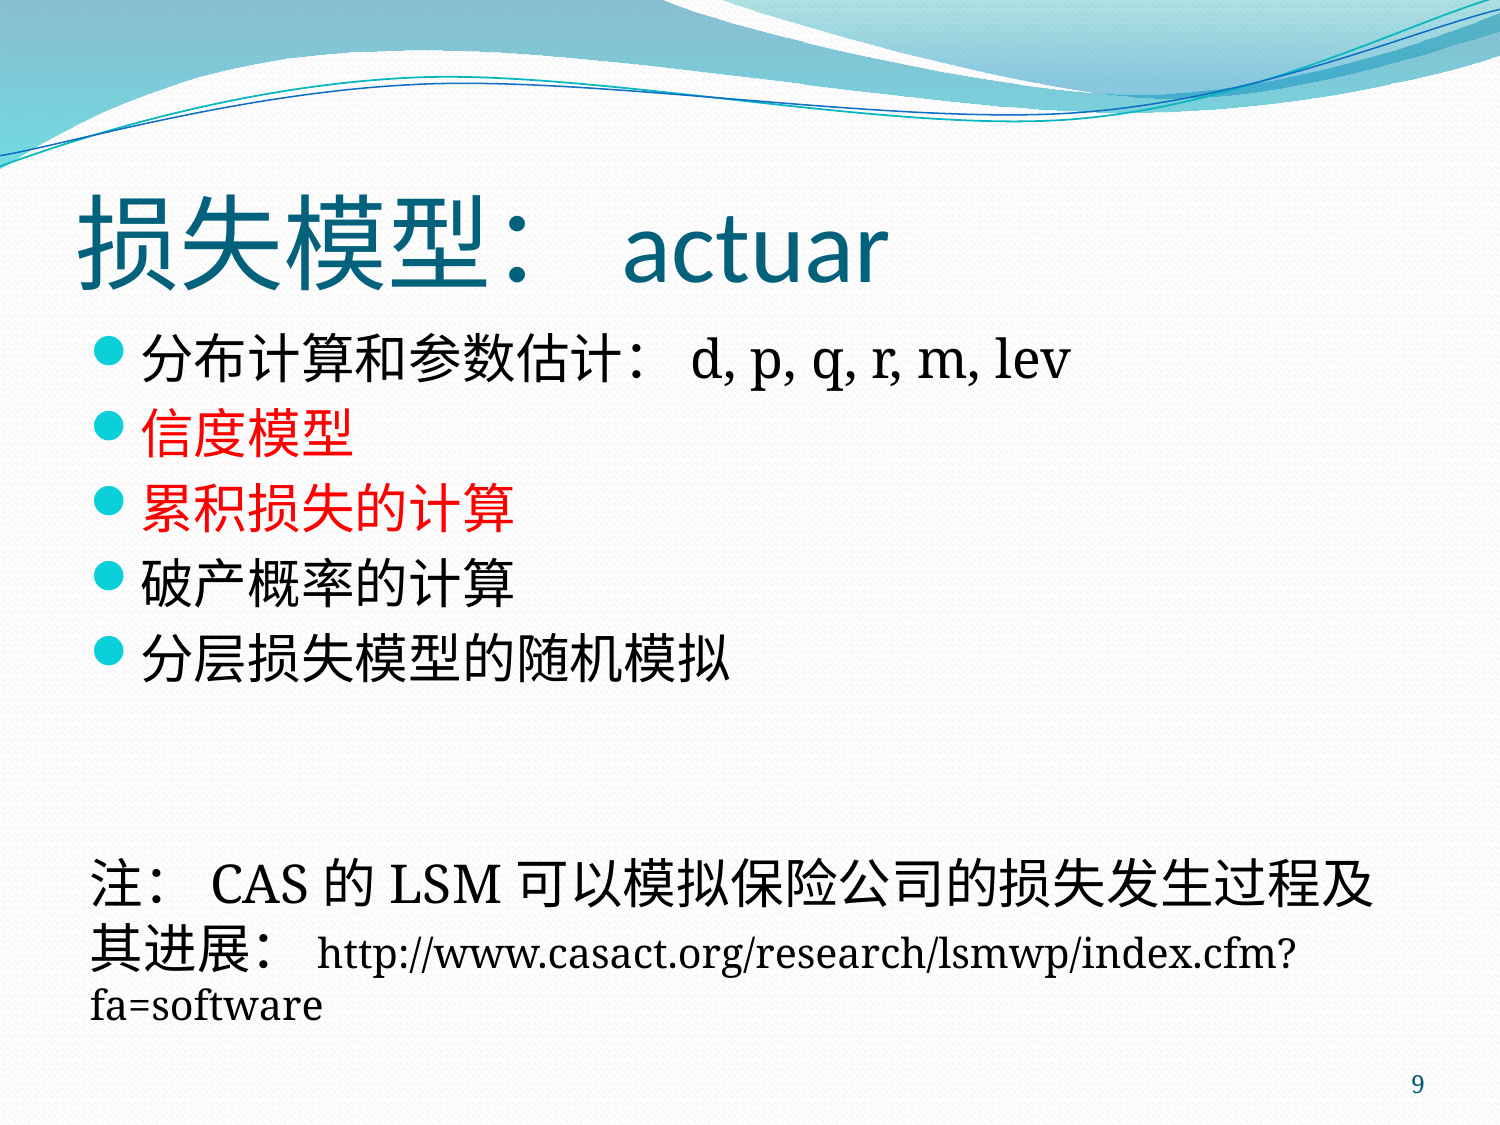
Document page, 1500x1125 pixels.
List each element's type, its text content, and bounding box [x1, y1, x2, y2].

slide_number 9 [1299, 1042, 1425, 1103]
title 损失模型：actuar [75, 115, 1425, 303]
list 分布计算和参数估计：d, p, q, r, m, lev 信度模型 累积损失的计算 破产概率的计算 分层损失模型的随机模拟 注：CAS的LSM可以模拟保险公司的损失发生过程及其进展：http://www.casact.org/research/lsmwp/index.cfm?fa=software [75, 317, 1425, 1038]
